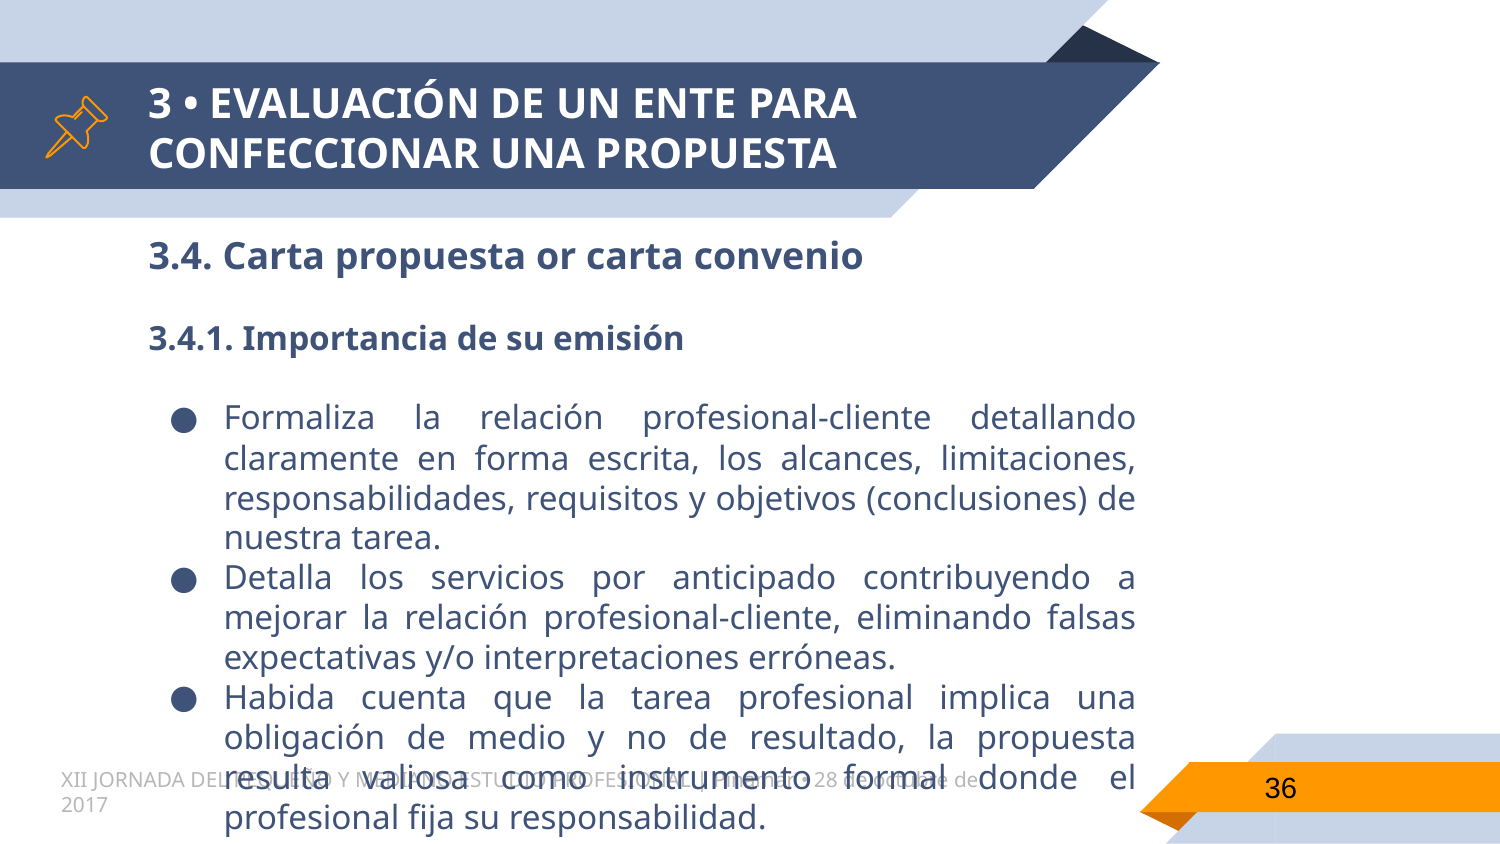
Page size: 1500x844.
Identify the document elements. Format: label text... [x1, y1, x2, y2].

slide_number 36 [1249, 760, 1494, 813]
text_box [46, 96, 108, 158]
title 3 • EVALUACIÓN DE UN ENTE PARA CONFECCIONAR UNA PROPUESTA [133, 64, 1101, 190]
text_box 3.4. Carta propuesta or carta convenio 3.4.1. Importancia de su emisión Formaliza la relación profesional-cliente detallando claramente en forma escrita, los alcances, limitaciones, responsabilidades, requisitos y objetivos (conclusiones) de nuestra tarea. Detalla los servicios por anticipado contribuyendo a mejorar la relación profesional-cliente, eliminando falsas expectativas y/o interpretaciones erróneas. Habida cuenta que la tarea profesional implica una obligación de medio y no de resultado, la propuesta resulta valiosa como instrumento formal donde el profesional fija su responsabilidad. [133, 217, 1153, 791]
